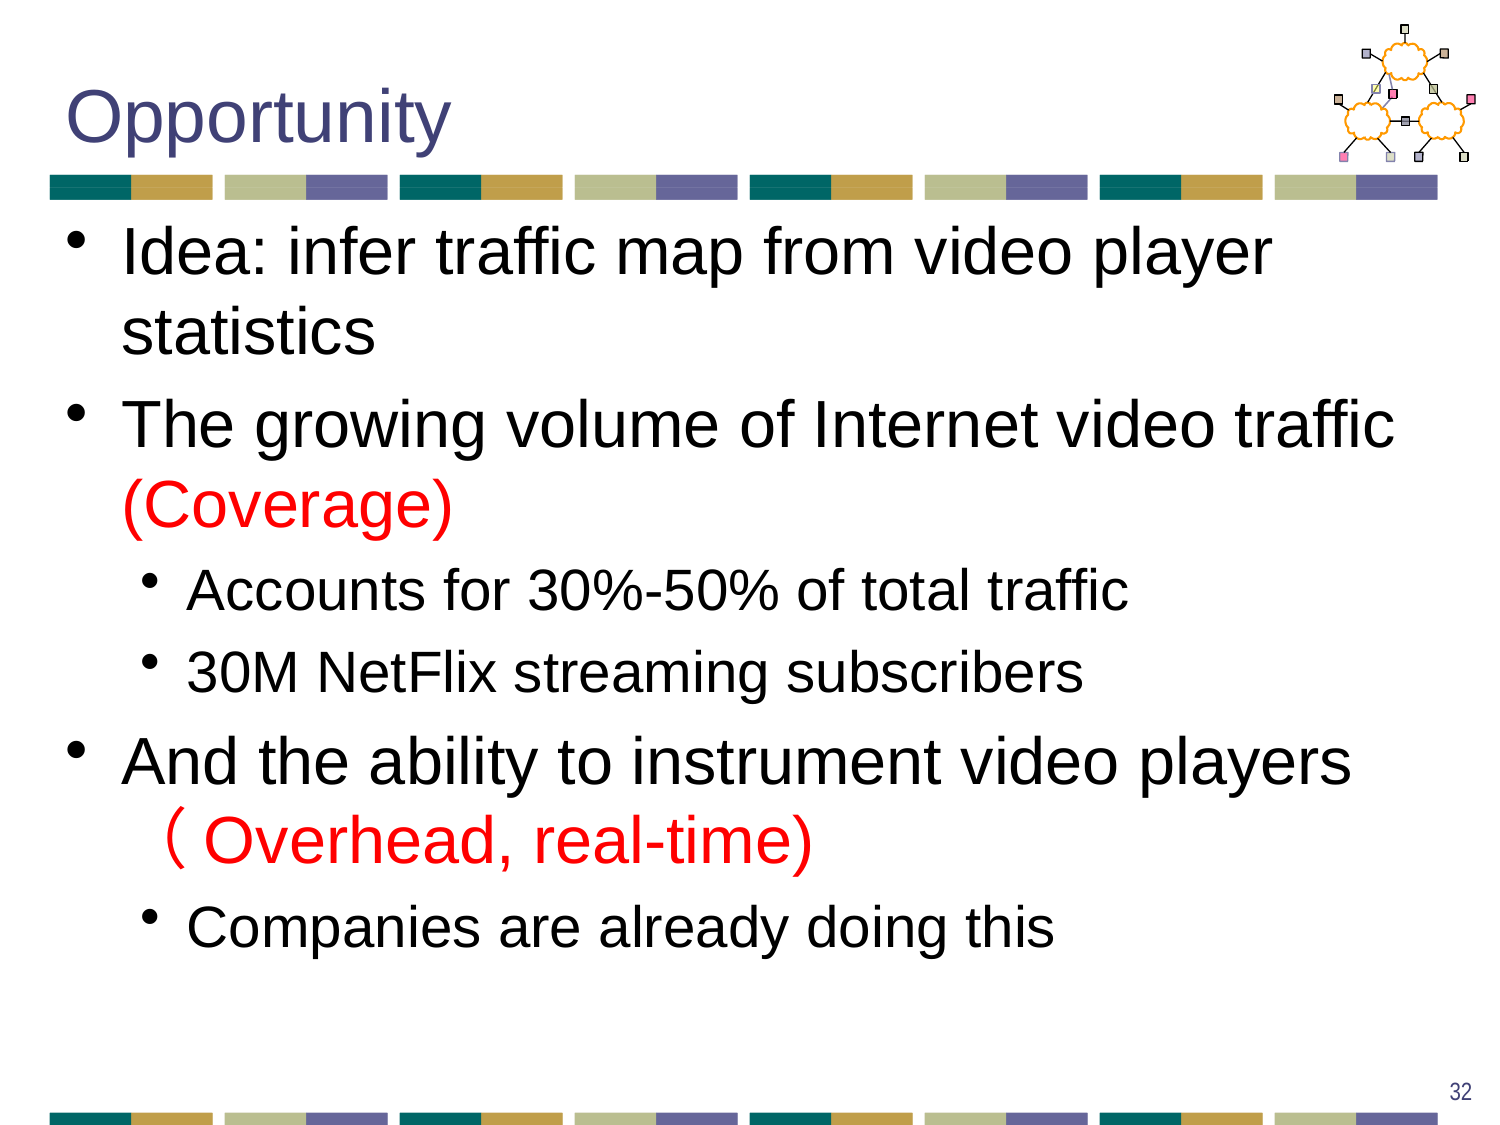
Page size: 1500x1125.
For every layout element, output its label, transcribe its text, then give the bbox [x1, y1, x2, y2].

title Opportunity [50, 62, 1438, 163]
slide_number 32 [1174, 1037, 1488, 1113]
list Idea: infer traffic map from video player statistics The growing volume of Internet video traffic (Coverage) Accounts for 30%-50% of total traffic 30M NetFlix streaming subscribers And the ability to instrument video players （Overhead, real-time) Companies are already doing this [50, 200, 1438, 1000]
